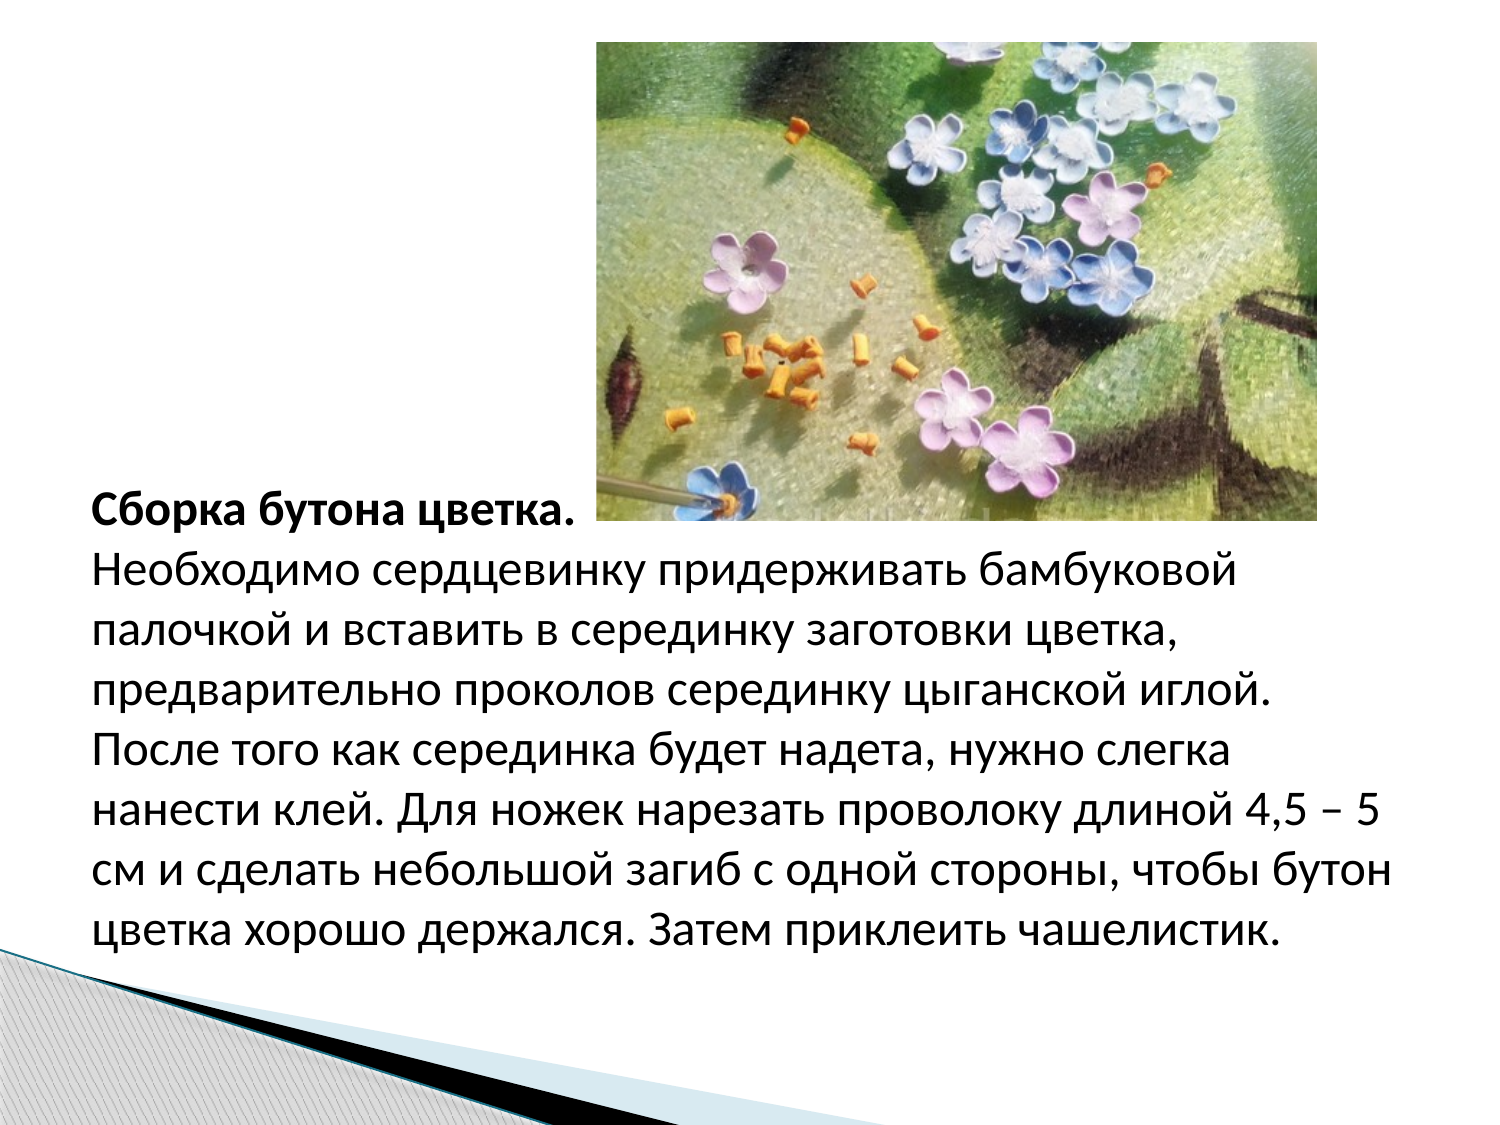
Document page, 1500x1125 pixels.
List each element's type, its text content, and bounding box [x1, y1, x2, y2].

text_box Сборка бутона цветка. Необходимо сердцевинку придерживать бамбуковой палочкой и вставить в серединку заготовки цветка, предварительно проколов серединку цыганской иглой. После того как серединка будет надета, нужно слегка нанести клей. Для ножек нарезать проволоку длиной 4,5 – 5 см и сделать небольшой загиб с одной стороны, чтобы бутон цветка хорошо держался. Затем приклеить чашелистик. [76, 467, 1424, 1125]
picture [596, 42, 1318, 522]
